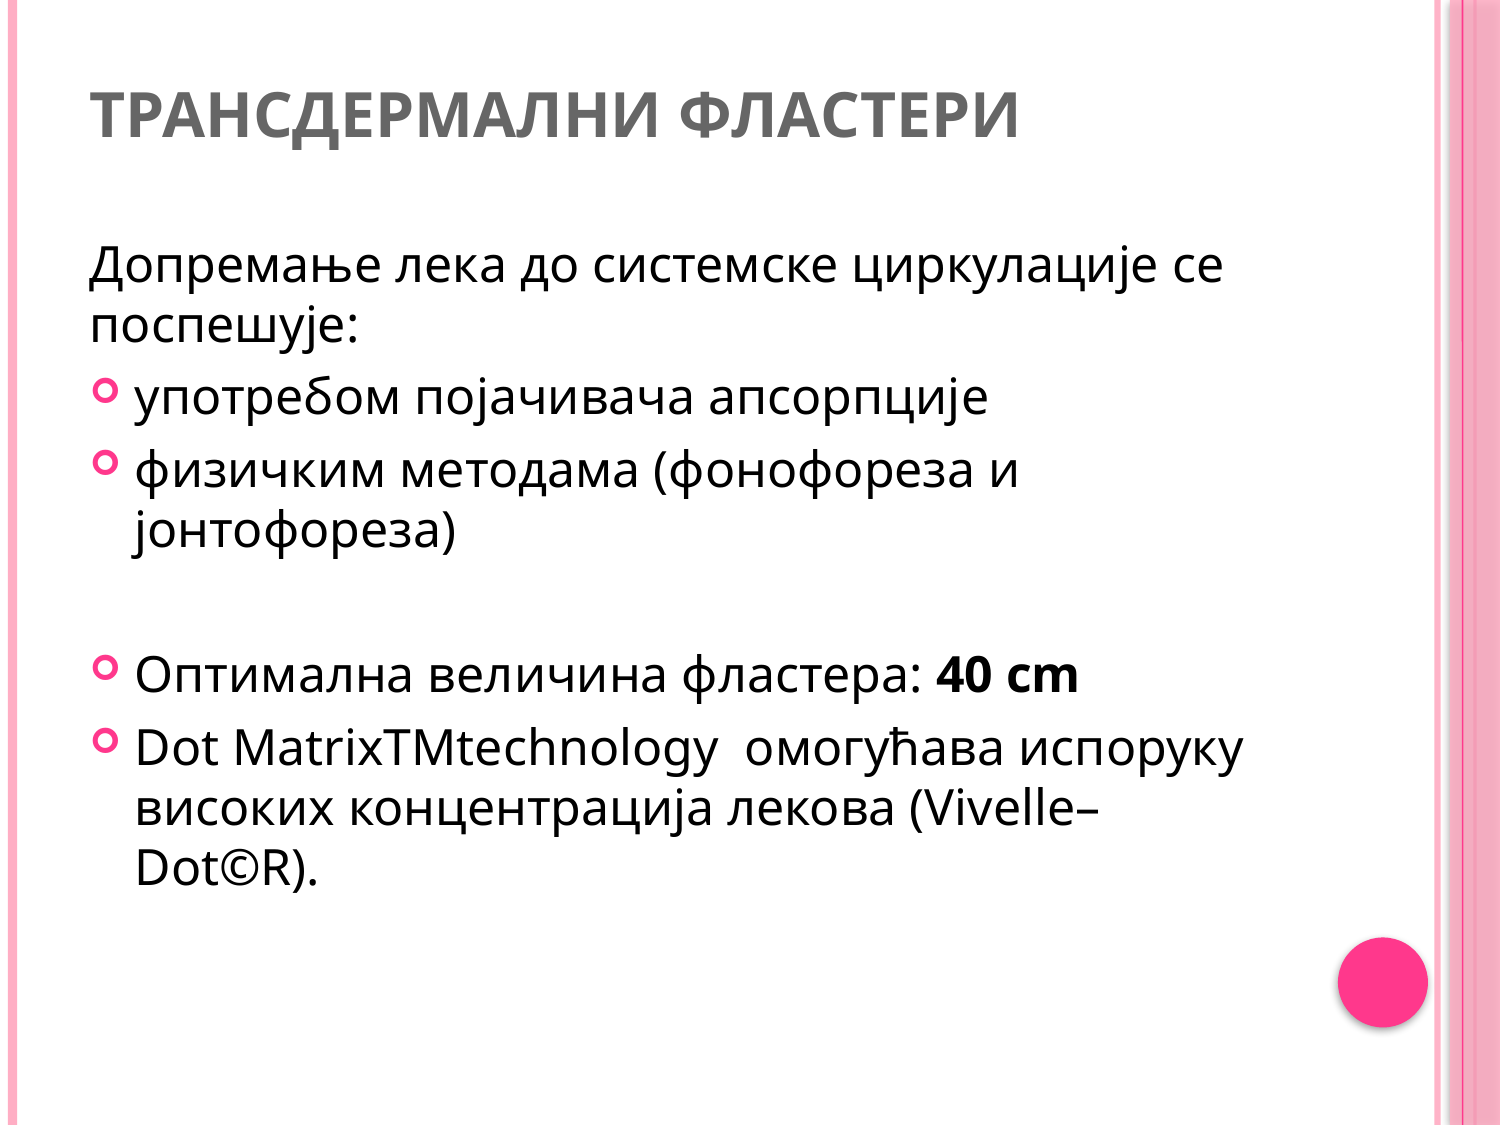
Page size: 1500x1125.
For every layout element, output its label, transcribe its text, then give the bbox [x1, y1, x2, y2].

list Допремање лека до системске циркулације се поспешује: употребом појачивача апсорпције физичким методама (фонофореза и јонтофореза) Оптимална величина фластера: 40 cm Dot MatrixTMtechnology омогућава испоруку високих концентрација лекова (Vivelle–Dot©R). [75, 224, 1300, 1062]
title Трансдермални фластери [75, 45, 1300, 224]
